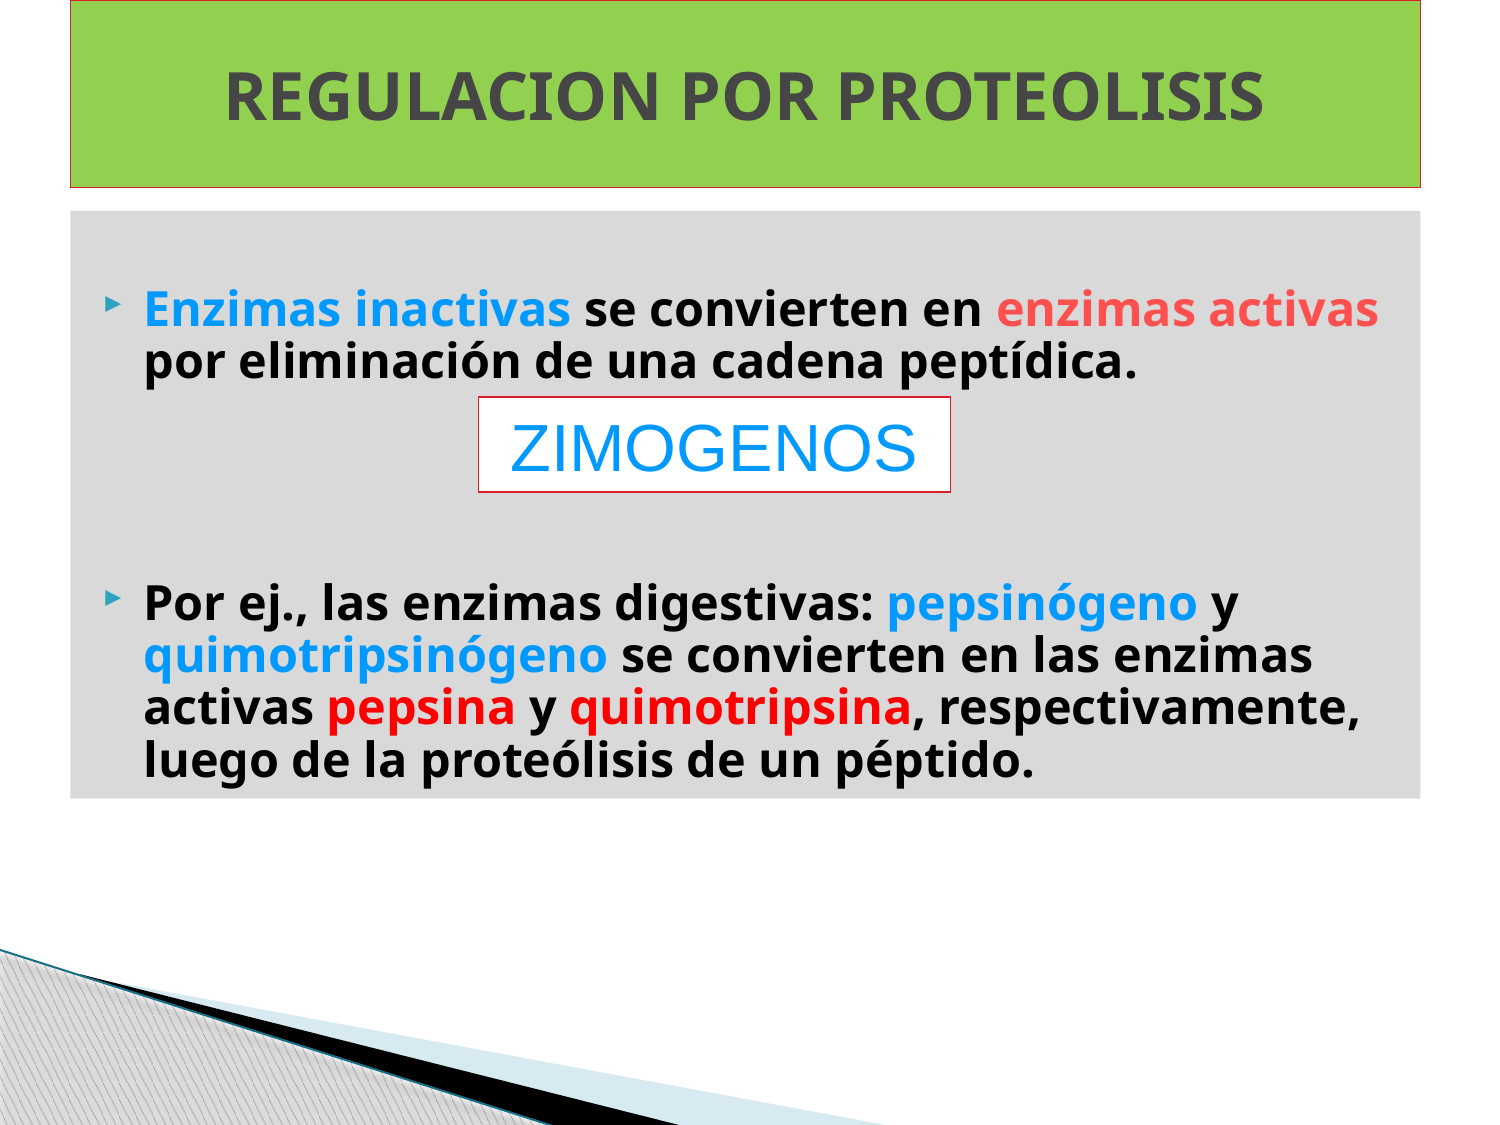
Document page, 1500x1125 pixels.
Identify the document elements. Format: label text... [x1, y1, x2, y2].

text_box ZIMOGENOS [478, 397, 951, 492]
list Enzimas inactivas se convierten en enzimas activas por eliminación de una cadena peptídica. Por ej., las enzimas digestivas: pepsinógeno y quimotripsinógeno se convierten en las enzimas activas pepsina y quimotripsina, respectivamente, luego de la proteólisis de un péptido. [70, 210, 1421, 799]
title REGULACION POR PROTEOLISIS [70, 0, 1421, 188]
